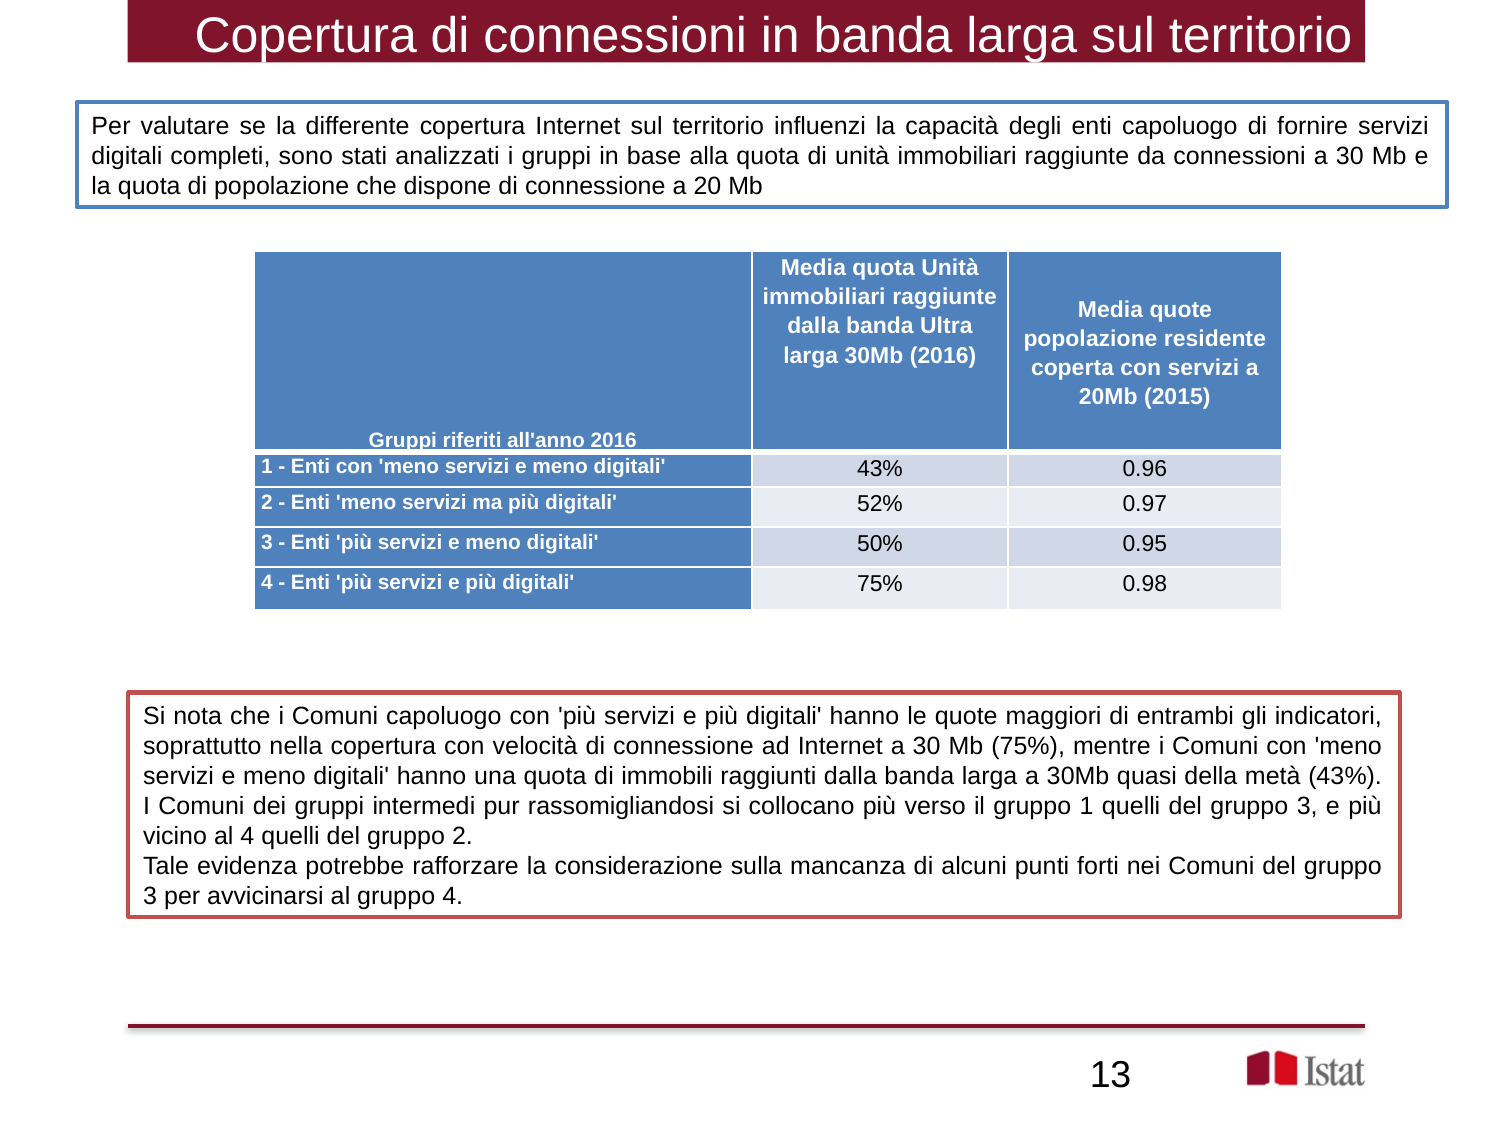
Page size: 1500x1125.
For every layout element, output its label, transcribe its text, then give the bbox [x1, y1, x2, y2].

table_header Media quote popolazione residente coperta con servizi a 20Mb (2015) [1009, 252, 1281, 449]
slide_number 13 [1074, 1042, 1425, 1103]
table_cell 0.97 [1009, 488, 1281, 526]
text_box Per valutare se la differente copertura Internet sul territorio influenzi la capacità degli enti capoluogo di fornire servizi digitali completi, sono stati analizzati i gruppi in base alla quota di unità immobiliari raggiunte da connessioni a 30 Mb e la quota di popolazione che dispone di connessione a 20 Mb [75, 100, 1449, 209]
table_cell 4 - Enti 'più servizi e più digitali' [255, 568, 751, 609]
table_cell 43% [753, 455, 1007, 486]
table_cell 2 - Enti 'meno servizi ma più digitali' [255, 488, 751, 526]
table_cell 0.96 [1009, 455, 1281, 486]
table_cell 0.98 [1009, 568, 1281, 609]
text_box Si nota che i Comuni capoluogo con 'più servizi e più digitali' hanno le quote maggiori di entrambi gli indicatori, soprattutto nella copertura con velocità di connessione ad Internet a 30 Mb (75%), mentre i Comuni con 'meno servizi e meno digitali' hanno una quota di immobili raggiunti dalla banda larga a 30Mb quasi della metà (43%). I Comuni dei gruppi intermedi pur rassomigliandosi si collocano più verso il gruppo 1 quelli del gruppo 3, e più vicino al 4 quelli del gruppo 2. Tale evidenza potrebbe rafforzare la considerazione sulla mancanza di alcuni punti forti nei Comuni del gruppo 3 per avvicinarsi al gruppo 4. [126, 690, 1402, 919]
table_cell 50% [753, 528, 1007, 566]
table_cell 1 - Enti con 'meno servizi e meno digitali' [255, 455, 751, 486]
title Copertura di connessioni in banda larga sul territorio [17, 0, 1500, 65]
table_header Gruppi riferiti all'anno 2016 [255, 252, 751, 449]
table_header Media quota Unità immobiliari raggiunte dalla banda Ultra larga 30Mb (2016) [753, 252, 1007, 449]
table_cell 3 - Enti 'più servizi e meno digitali' [255, 528, 751, 566]
table_cell 0.95 [1009, 528, 1281, 566]
table_cell 52% [753, 488, 1007, 526]
table_cell 75% [753, 568, 1007, 609]
